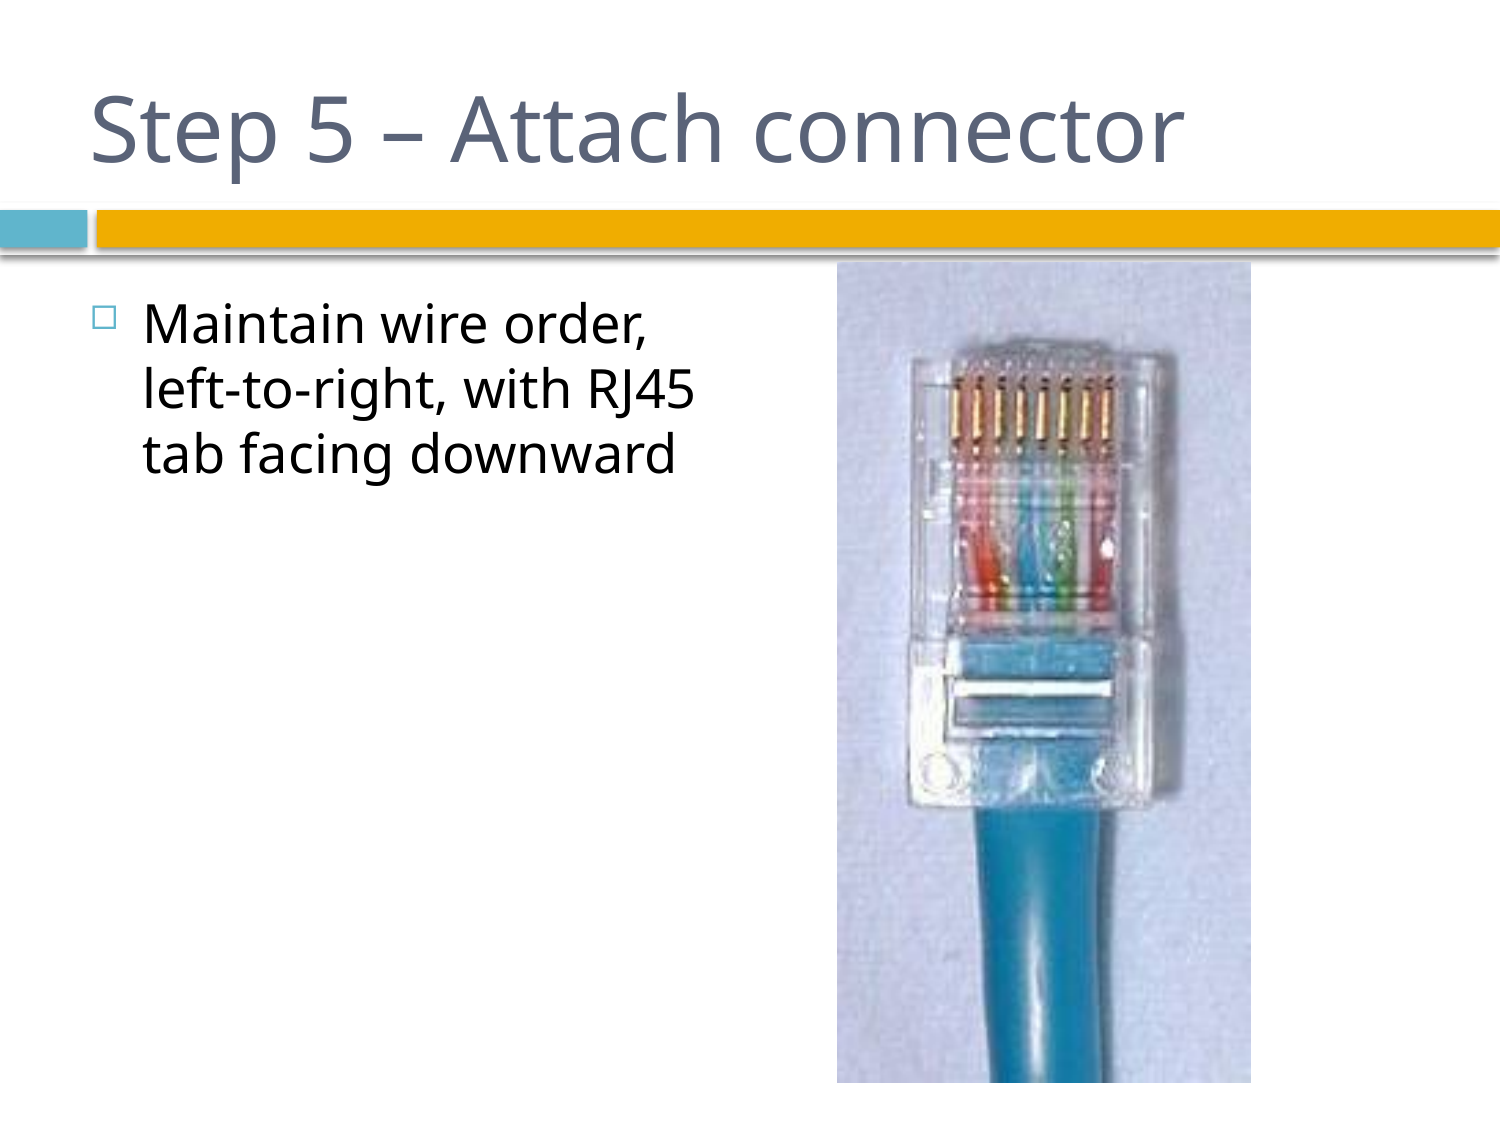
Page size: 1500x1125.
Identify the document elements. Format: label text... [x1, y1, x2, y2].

list Maintain wire order, left-to-right, with RJ45 tab facing downward [75, 282, 738, 1006]
title Step 5 – Attach connector [75, 20, 1313, 233]
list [837, 262, 1251, 1084]
